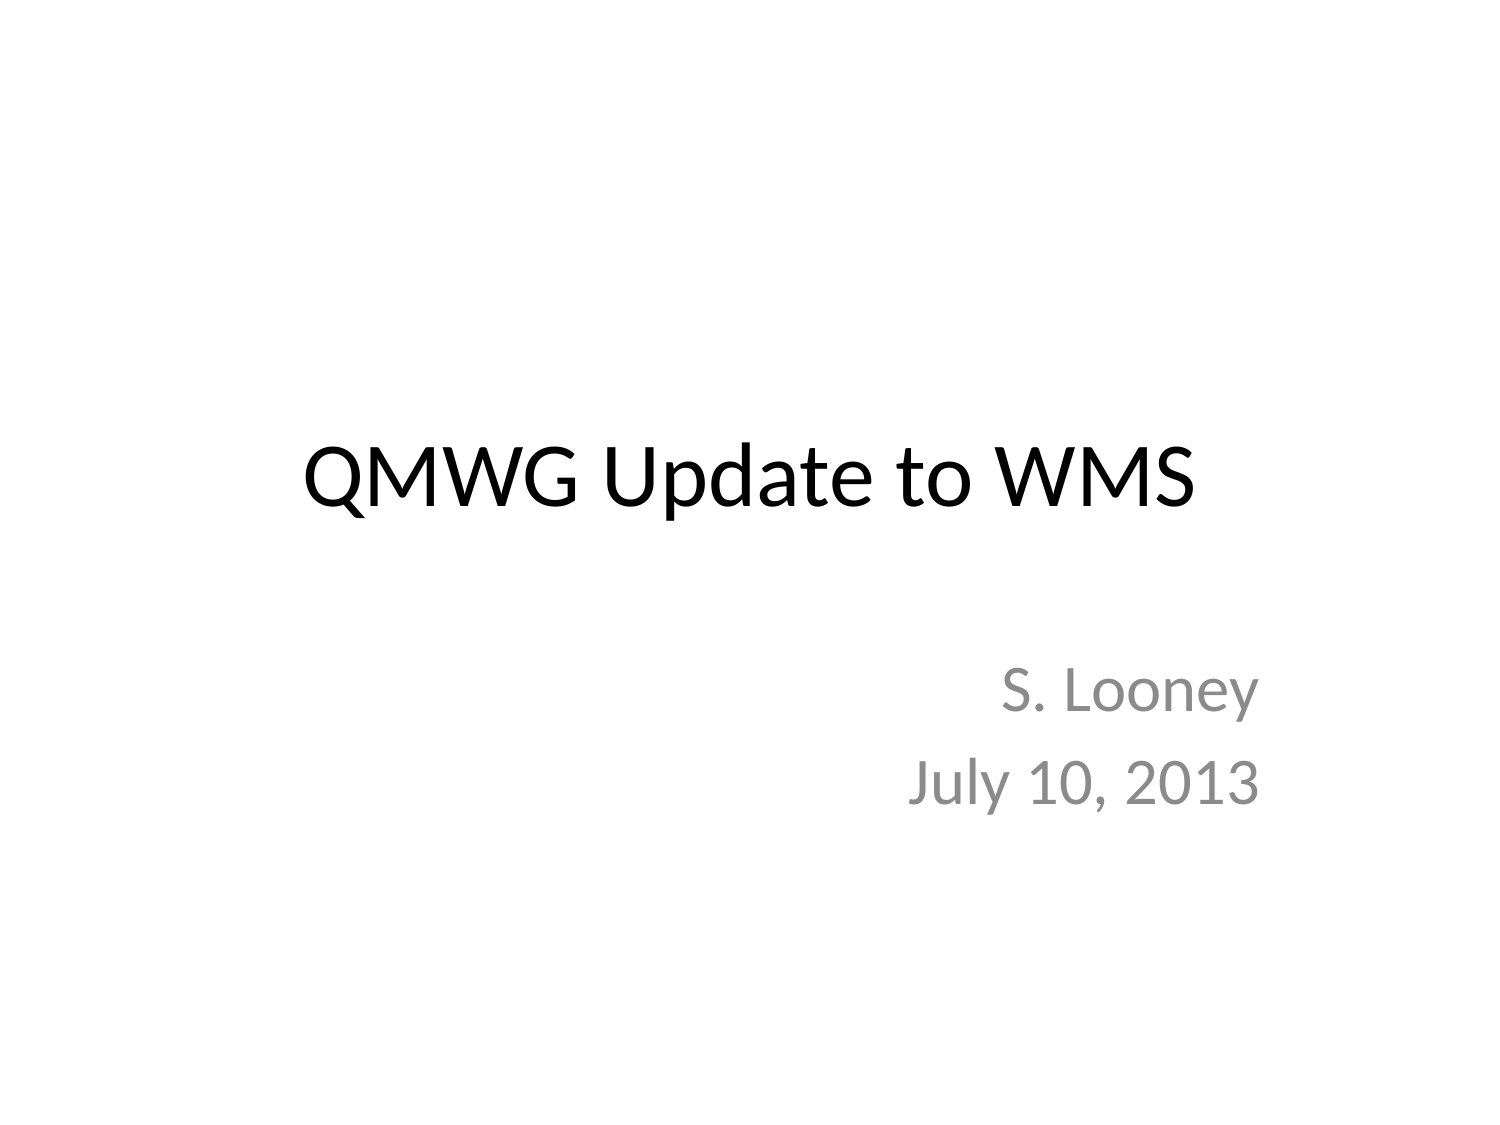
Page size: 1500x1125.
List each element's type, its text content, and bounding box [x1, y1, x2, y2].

title QMWG Update to WMS [112, 349, 1388, 591]
subtitle S. Looney July 10, 2013 [225, 637, 1275, 925]
